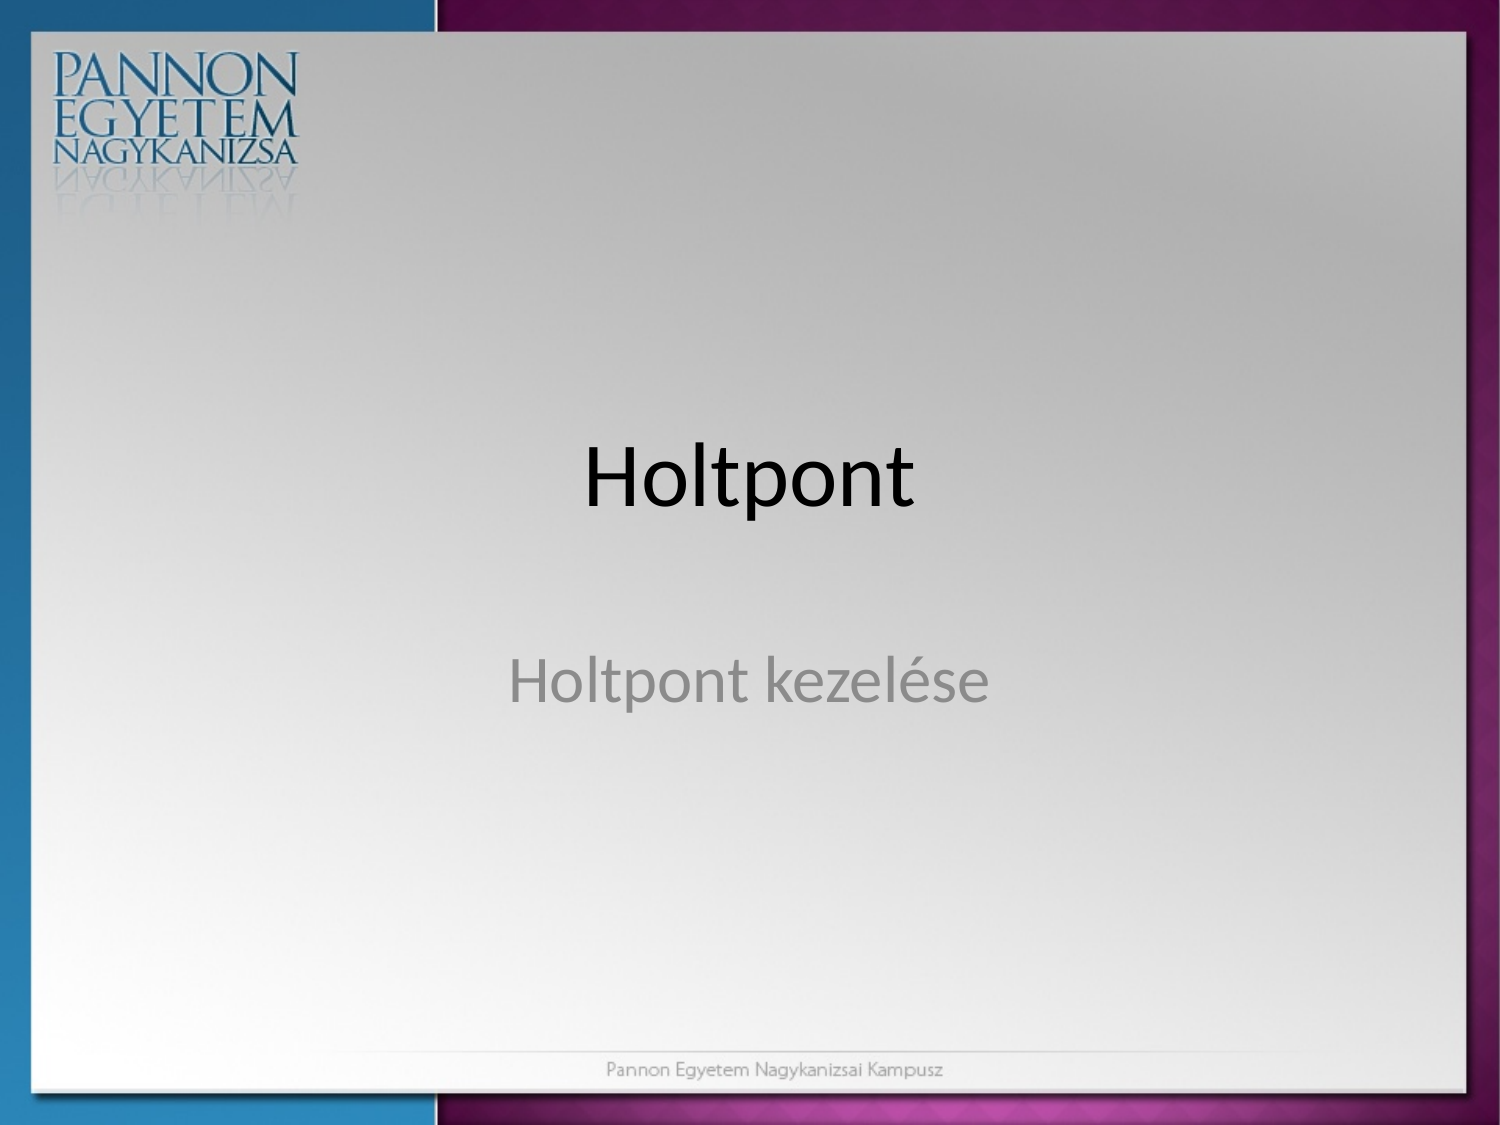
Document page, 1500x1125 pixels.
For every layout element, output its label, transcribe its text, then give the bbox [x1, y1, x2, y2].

picture [0, 0, 1500, 1125]
title Holtpont [112, 349, 1388, 591]
subtitle Holtpont kezelése [225, 637, 1275, 925]
